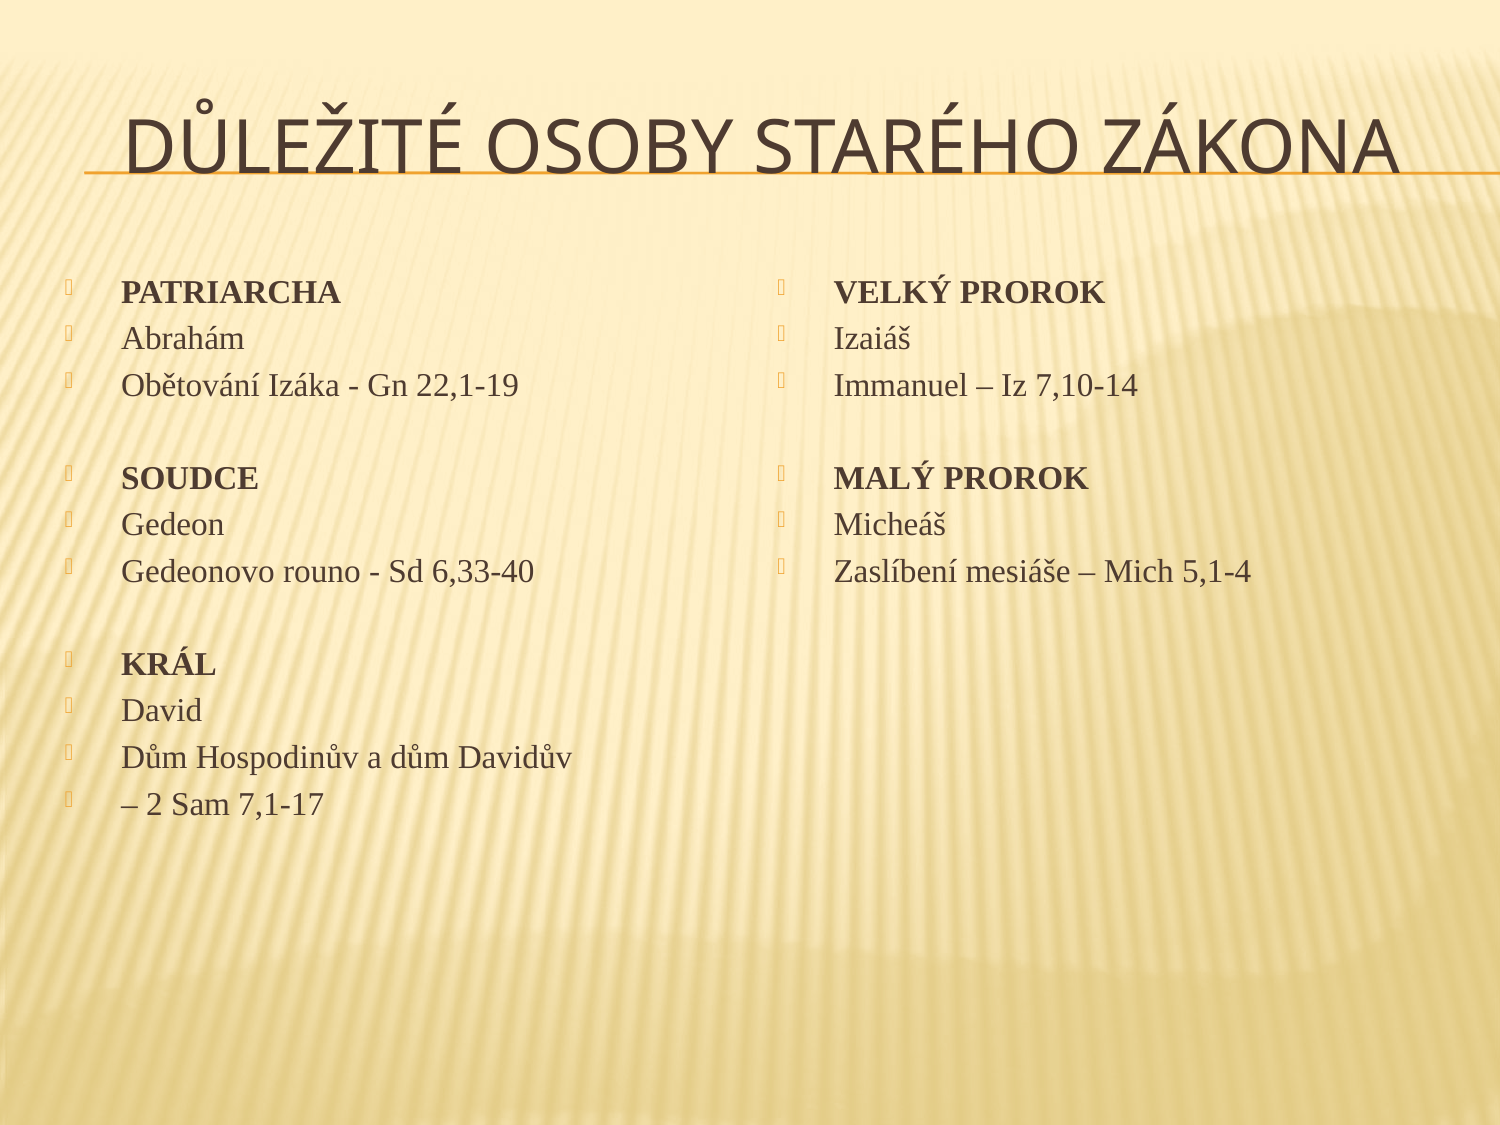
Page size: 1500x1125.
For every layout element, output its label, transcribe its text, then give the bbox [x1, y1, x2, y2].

title DŮLEŽITÉ OSOBY STARÉHO ZÁKONA [49, 75, 1475, 213]
list VELKÝ PROROK Izaiáš Immanuel – Iz 7,10-14 MALÝ PROROK Micheáš Zaslíbení mesiáše – Mich 5,1-4 [762, 262, 1475, 1038]
list PATRIARCHA Abrahám Obětování Izáka - Gn 22,1-19 SOUDCE Gedeon Gedeonovo rouno - Sd 6,33-40 KRÁL David Dům Hospodinův a dům Davidův – 2 Sam 7,1-17 [50, 262, 738, 1038]
